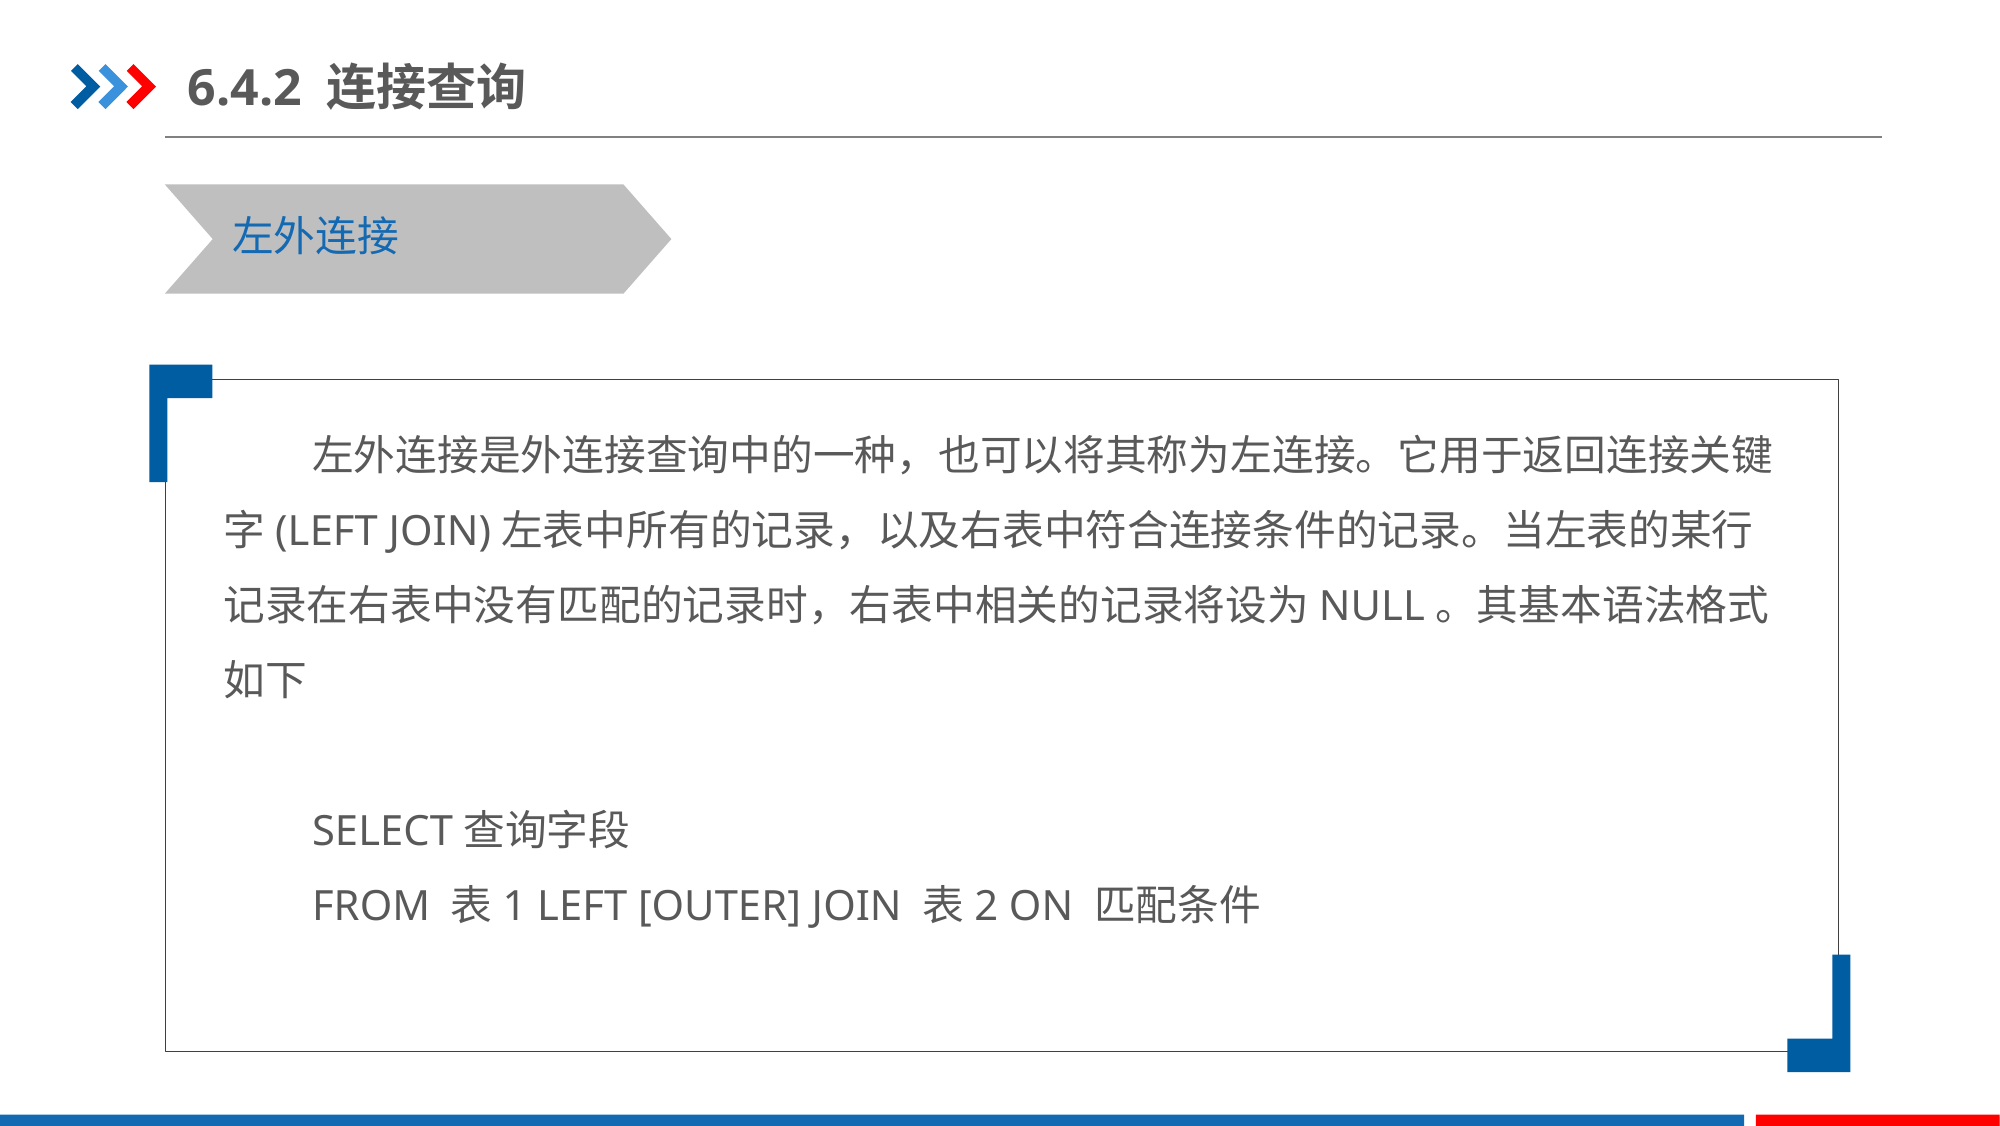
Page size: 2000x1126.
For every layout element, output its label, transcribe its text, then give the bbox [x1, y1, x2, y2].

text_box 6.4.2 连接查询 [187, 43, 827, 127]
text_box [163, 378, 1841, 1053]
text_box [147, 363, 215, 484]
text_box [1785, 953, 1852, 1074]
text_box [164, 184, 672, 294]
text_box 左外连接 [217, 202, 414, 267]
